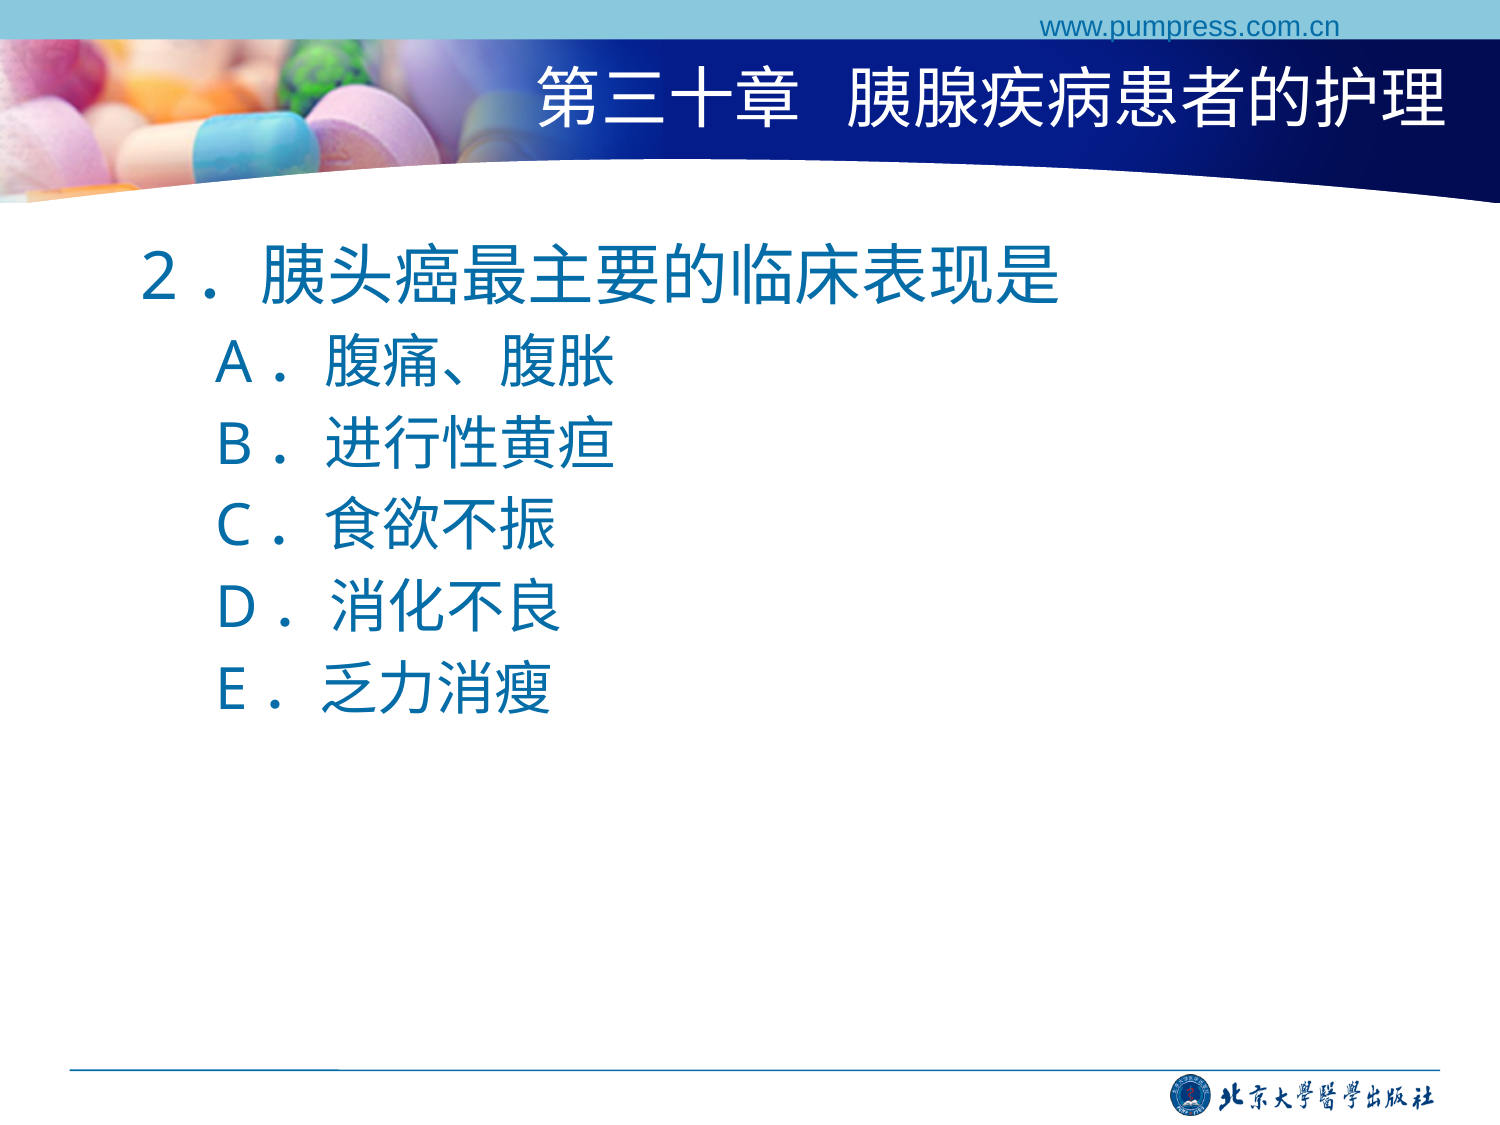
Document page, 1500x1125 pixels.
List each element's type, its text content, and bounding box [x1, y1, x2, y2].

slide_number www.pumpress.com.cn [1025, 0, 1463, 38]
picture [1170, 1074, 1436, 1118]
title 第三十章 胰腺疾病患者的护理 [137, 49, 1463, 143]
list 2．胰头癌最主要的临床表现是 A．腹痛、腹胀 B．进行性黄疸 C．食欲不振 D．消化不良 E．乏力消瘦 [49, 224, 1463, 1026]
picture [0, 40, 1500, 203]
